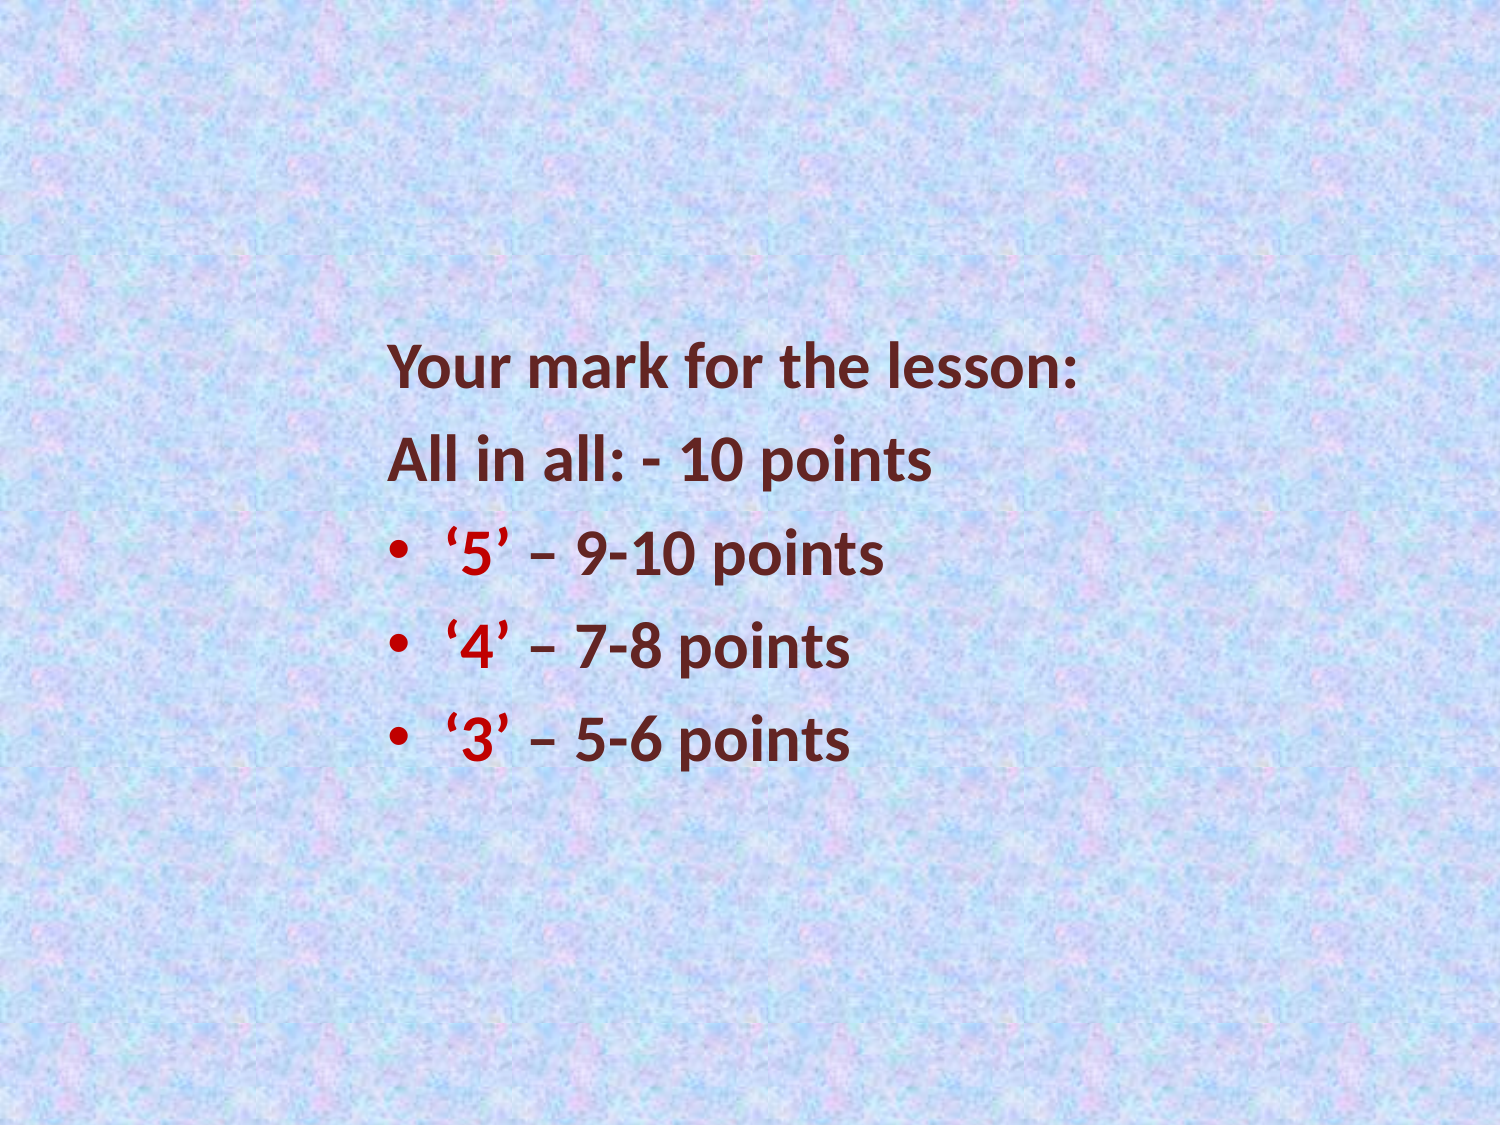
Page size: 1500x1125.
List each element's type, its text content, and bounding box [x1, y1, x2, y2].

list Your mark for the lesson: All in all: - 10 points ‘5’ – 9-10 points ‘4’ – 7-8 points ‘3’ – 5-6 points [371, 314, 1351, 896]
picture [0, 0, 1500, 1125]
